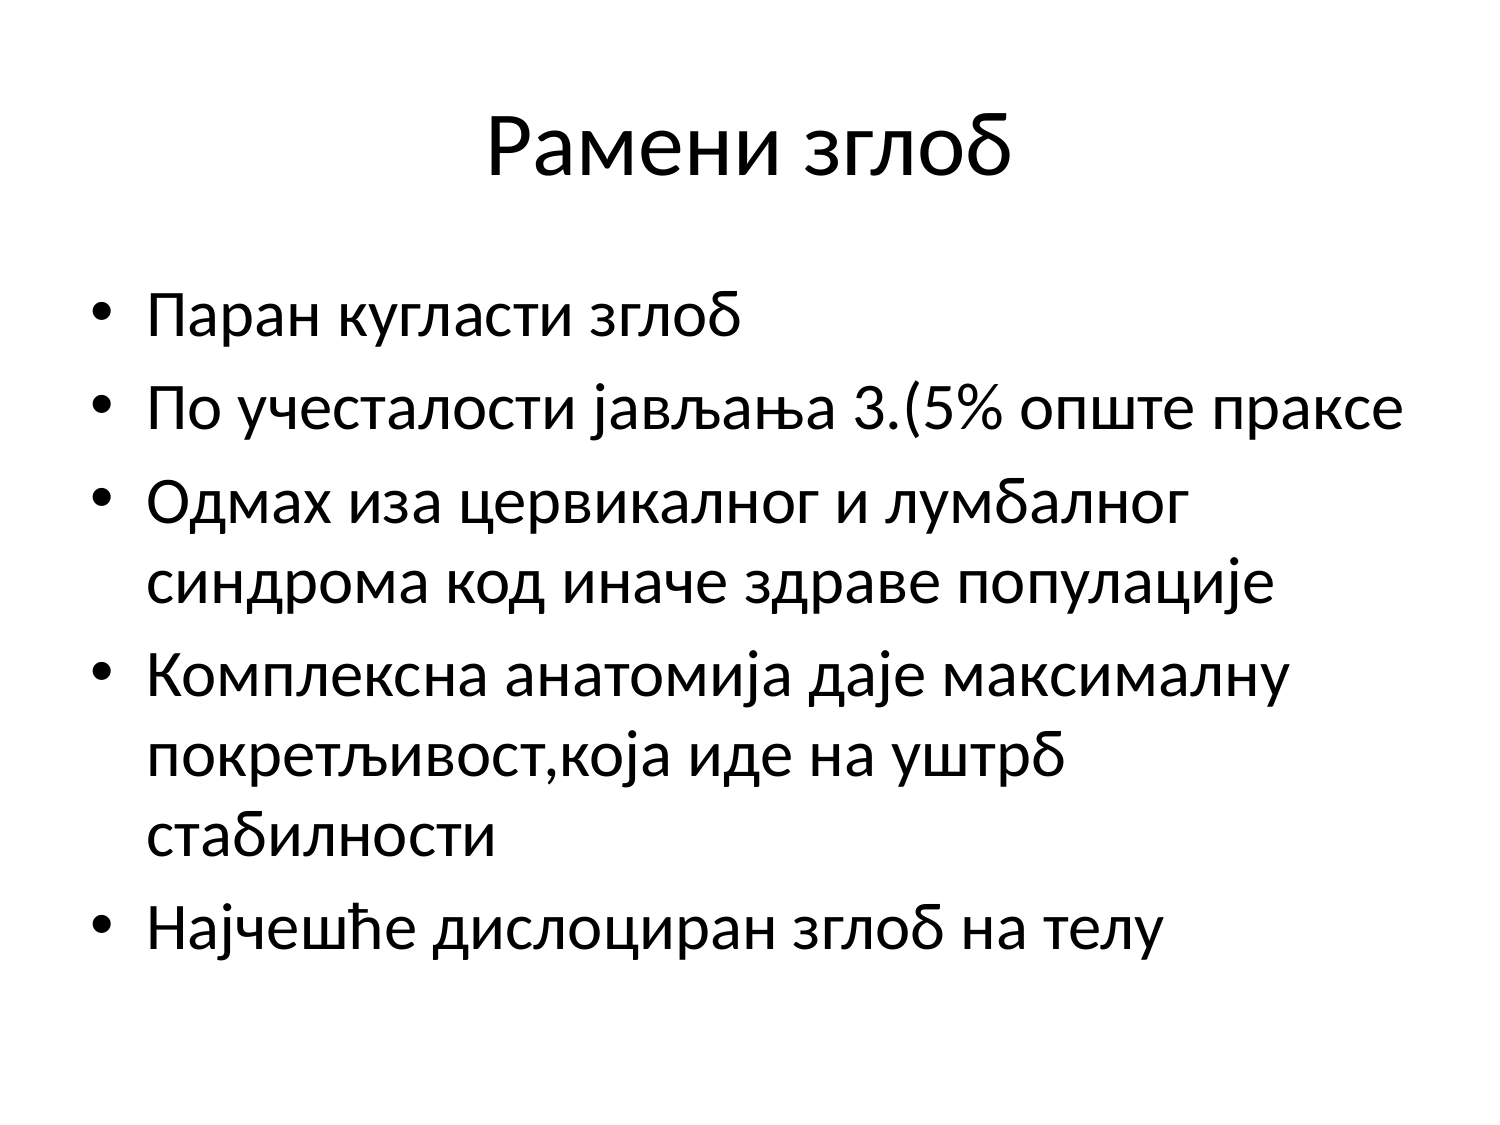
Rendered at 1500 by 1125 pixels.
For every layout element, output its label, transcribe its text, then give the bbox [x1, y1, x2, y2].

title Рамени зглоб [75, 45, 1425, 233]
list Паран кугласти зглоб По учесталости јављања 3.(5% опште праксе Одмах иза цервикалног и лумбалног синдрома код иначе здраве популације Комплексна анатомија даје максималну покретљивост,која иде на уштрб стабилности Најчешће дислоциран зглоб на телу [75, 262, 1425, 1005]
